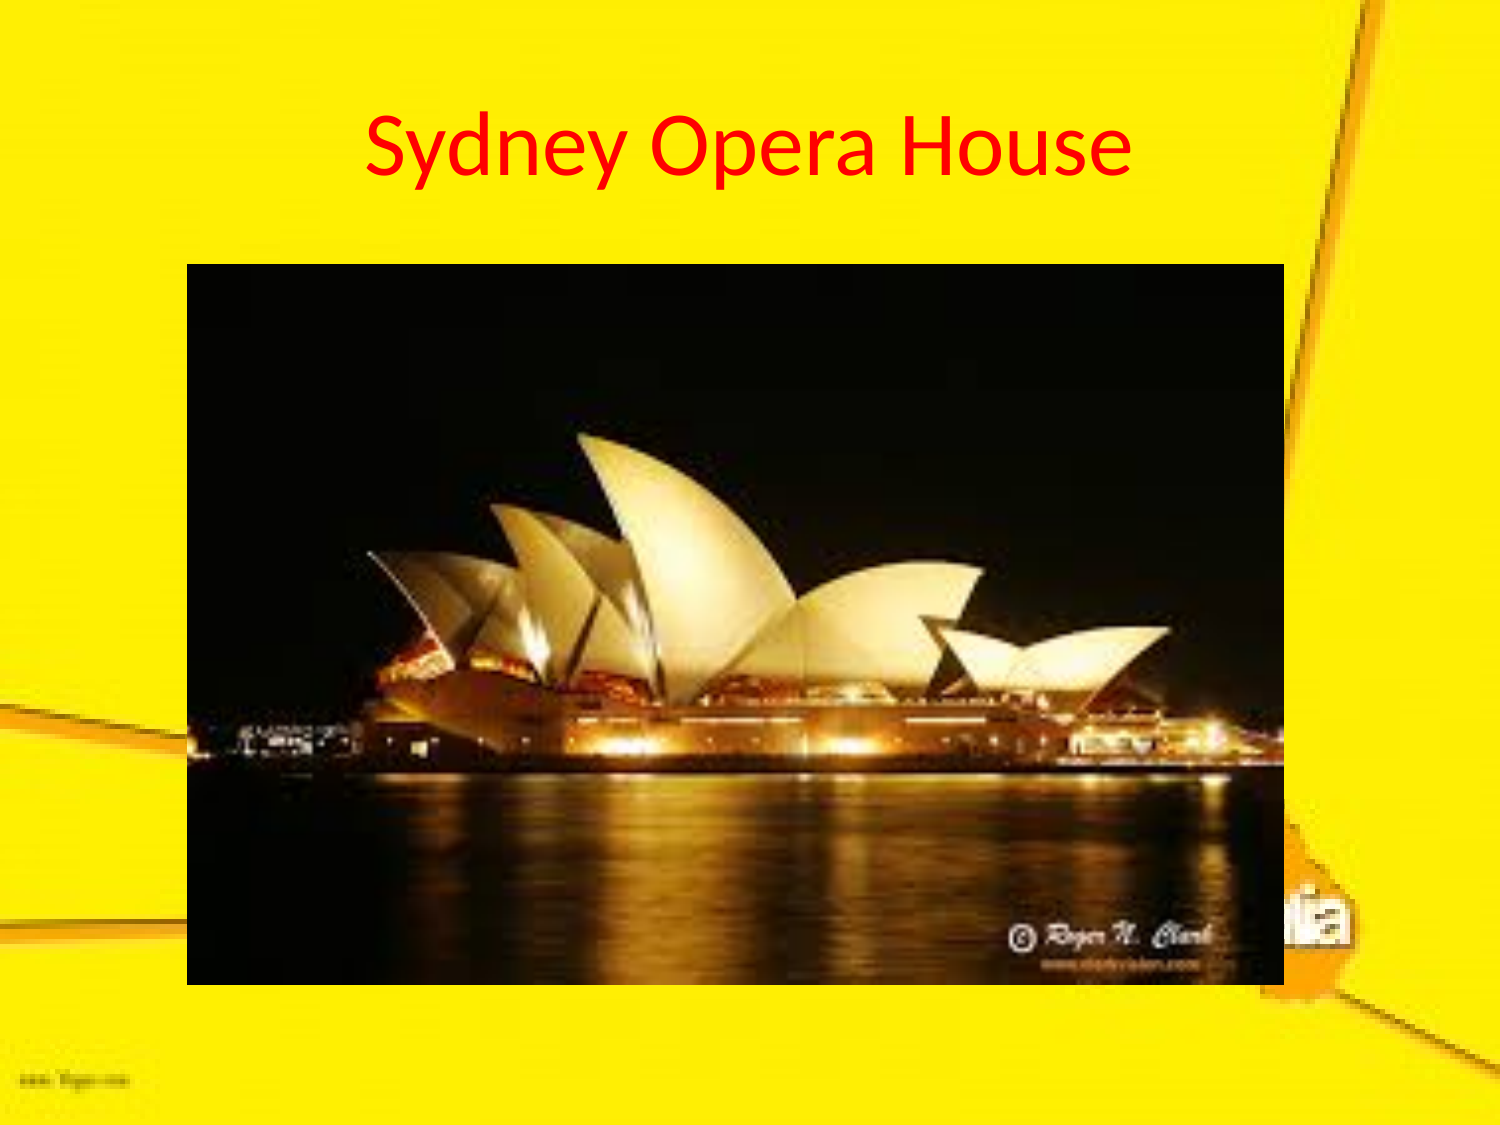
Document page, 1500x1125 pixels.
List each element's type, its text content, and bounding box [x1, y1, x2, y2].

title Sydney Opera House [75, 45, 1425, 233]
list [187, 263, 1284, 985]
picture [0, 0, 1500, 1125]
